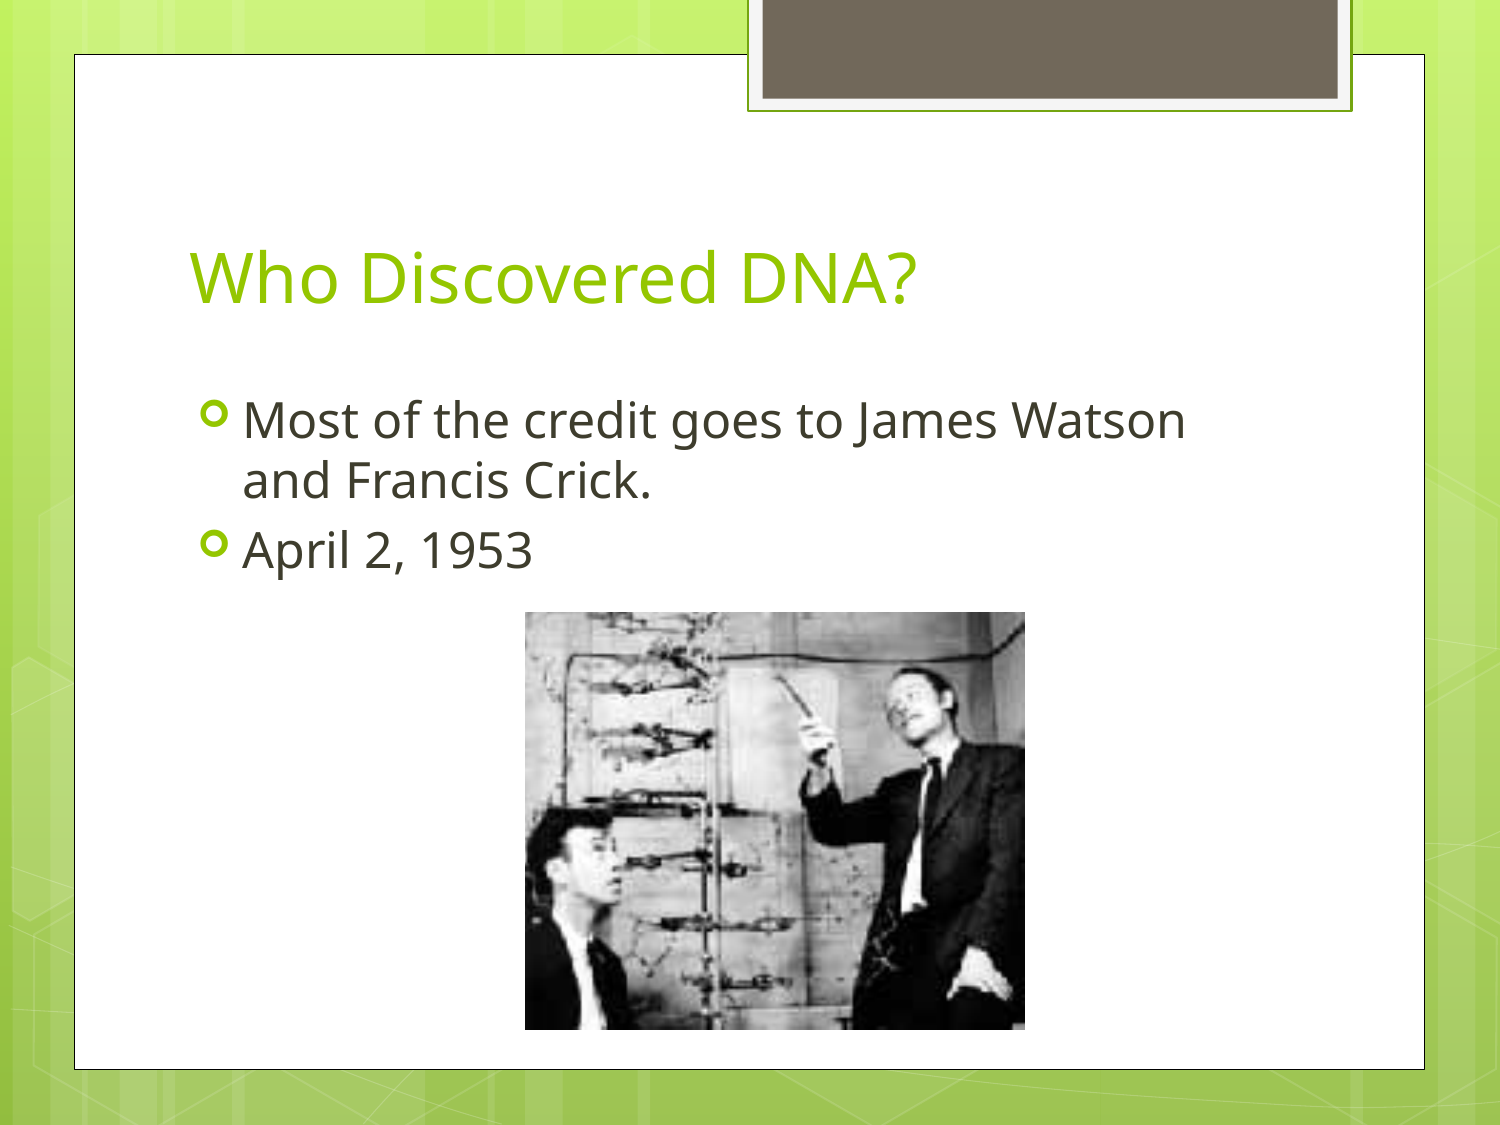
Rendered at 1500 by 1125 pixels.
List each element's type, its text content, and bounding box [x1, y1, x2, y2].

title Who Discovered DNA? [174, 225, 1450, 325]
list Most of the credit goes to James Watson and Francis Crick. April 2, 1953 [171, 381, 1283, 957]
picture [524, 612, 1026, 1031]
